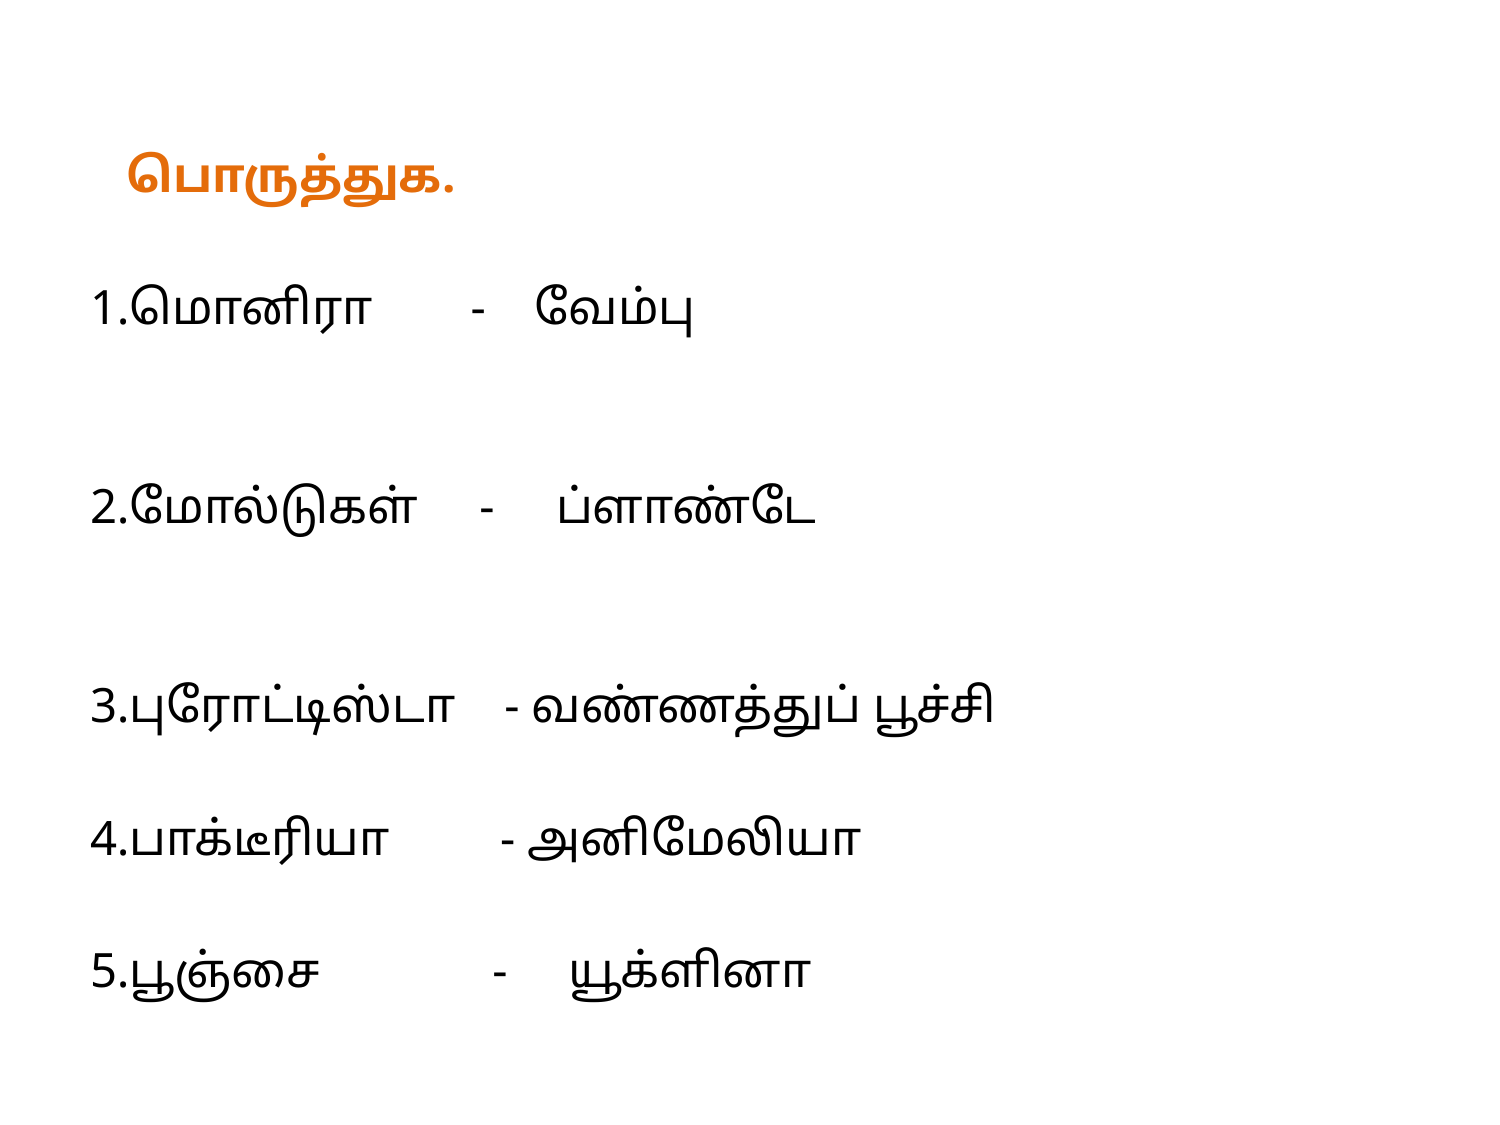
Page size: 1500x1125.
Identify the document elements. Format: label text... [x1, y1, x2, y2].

list பொருத்துக. 1.மொனிரா - வேம்பு 2.மோல்டுகள் - ப்ளாண்டே 3.புரோட்டிஸ்டா - வண்ணத்துப் பூச்சி 4.பாக்டீரியா - அனிமேலியா 5.பூஞ்சை - யூக்ளினா [75, 137, 1425, 1005]
